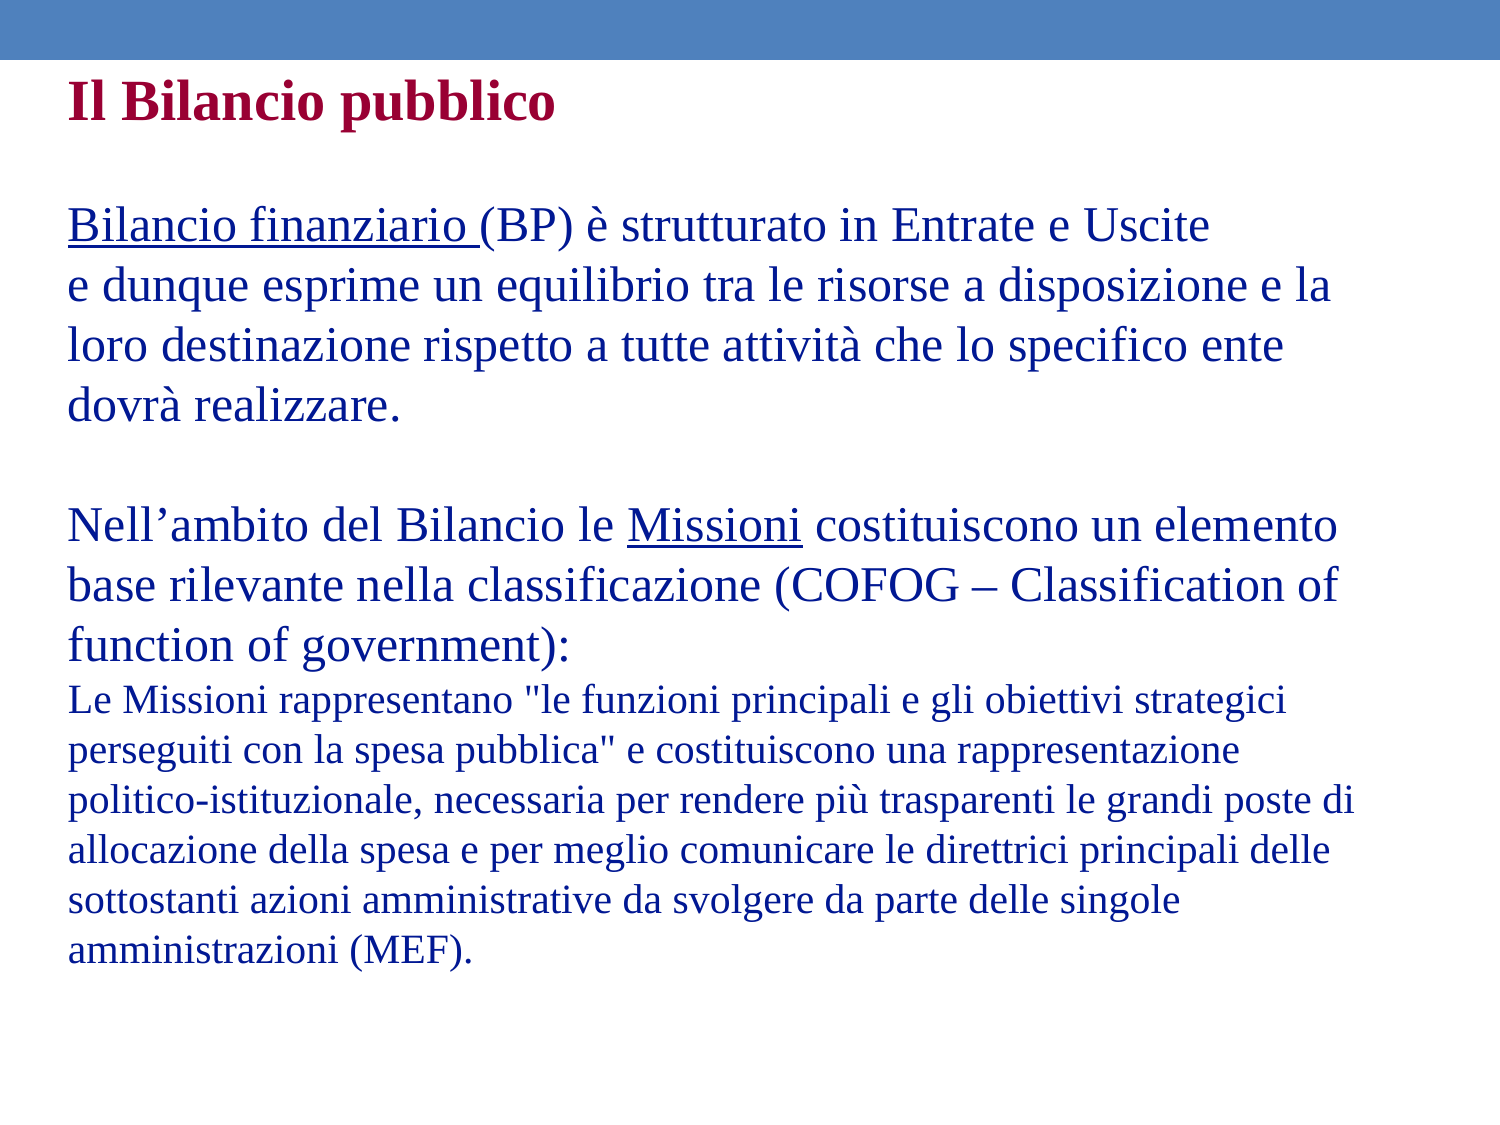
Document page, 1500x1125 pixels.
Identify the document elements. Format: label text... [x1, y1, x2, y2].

text_box Il Bilancio pubblico Bilancio finanziario (BP) è strutturato in Entrate e Uscite e dunque esprime un equilibrio tra le risorse a disposizione e la loro destinazione rispetto a tutte attività che lo specifico ente dovrà realizzare. Nell’ambito del Bilancio le Missioni costituiscono un elemento base rilevante nella classificazione (COFOG – Classification of function of government): Le Missioni rappresentano "le funzioni principali e gli obiettivi strategici perseguiti con la spesa pubblica" e costituiscono una rappresentazione politico-istituzionale, necessaria per rendere più trasparenti le grandi poste di allocazione della spesa e per meglio comunicare le direttrici principali delle sottostanti azioni amministrative da svolgere da parte delle singole amministrazioni (MEF). [53, 54, 1400, 980]
